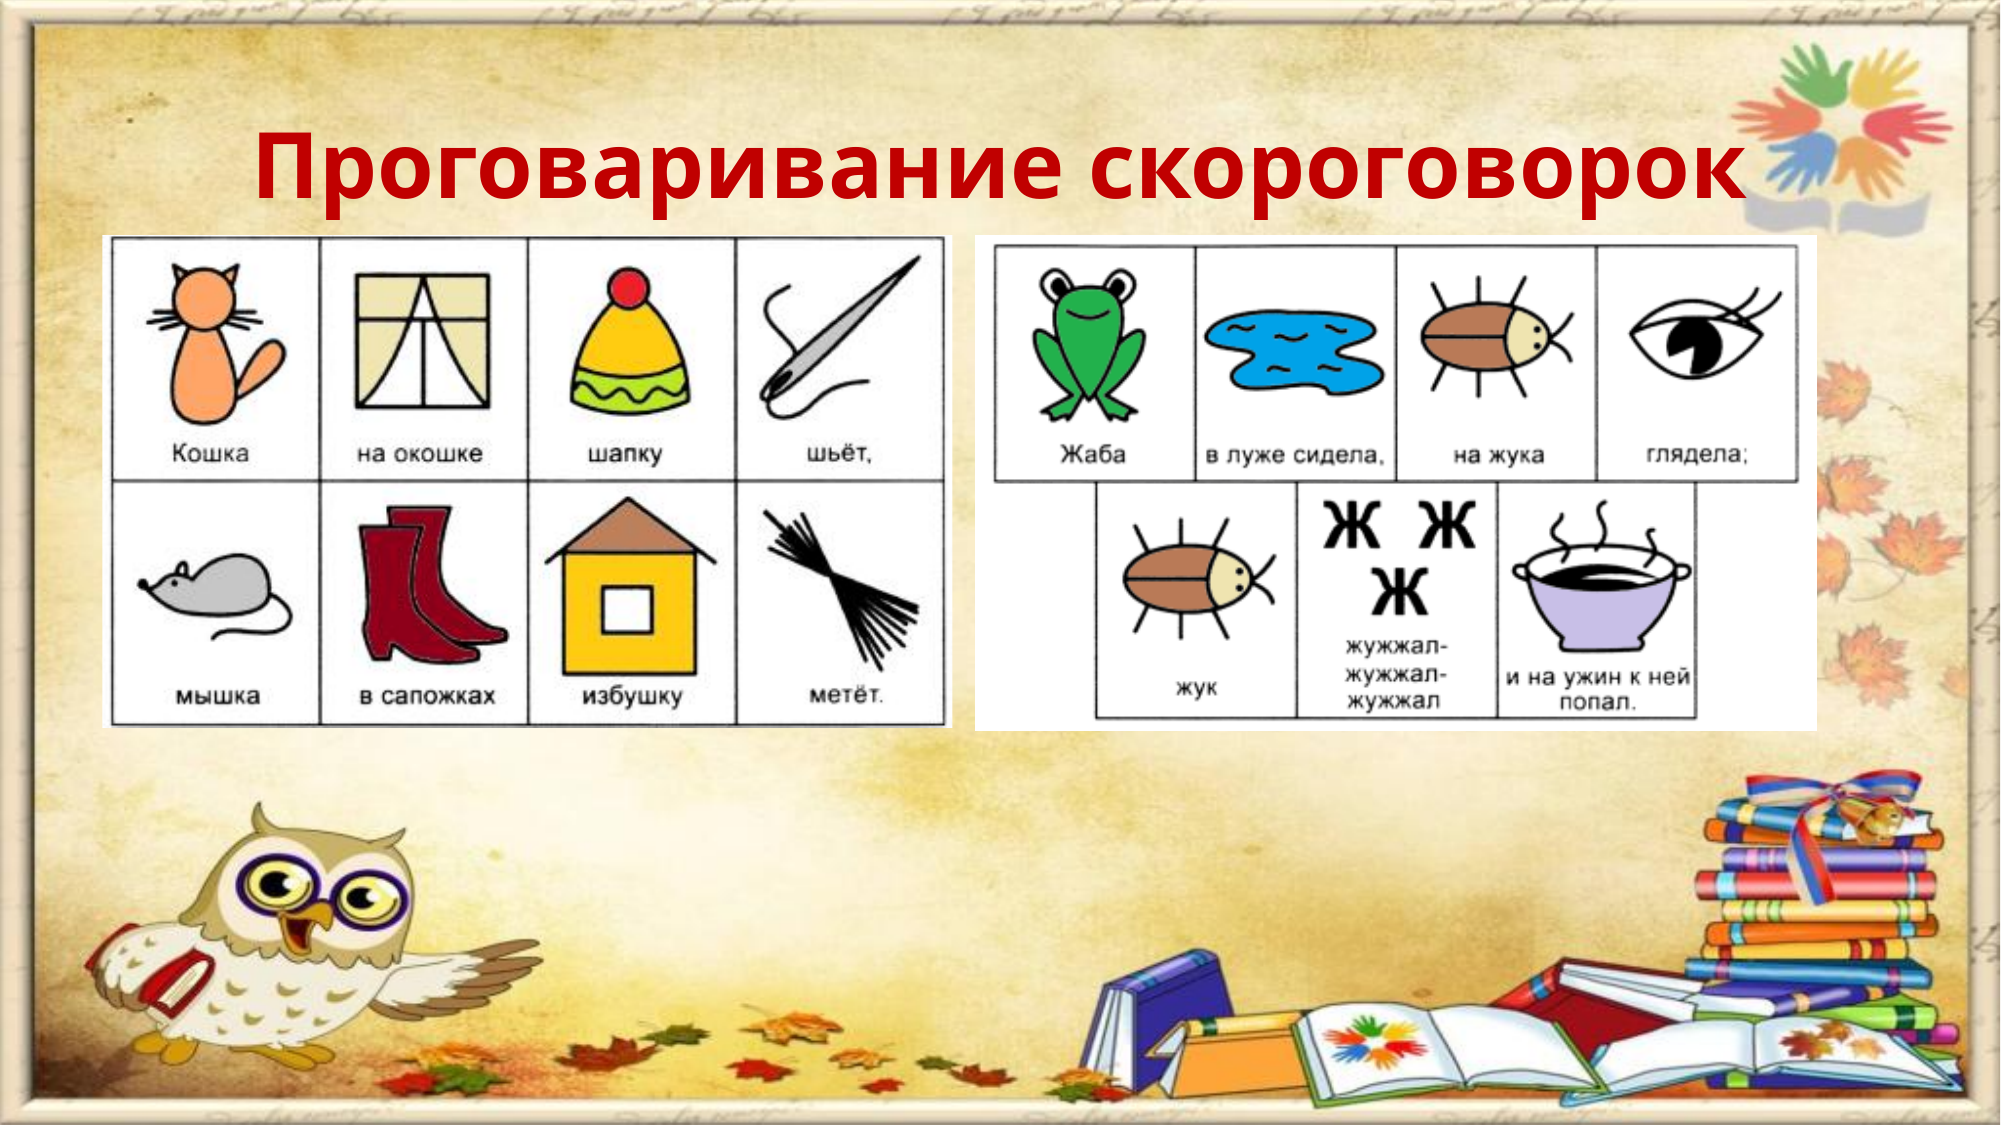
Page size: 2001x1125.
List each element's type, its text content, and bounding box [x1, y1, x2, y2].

title Проговаривание скороговорок [137, 59, 1863, 278]
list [102, 235, 953, 729]
picture [0, 0, 2001, 1125]
